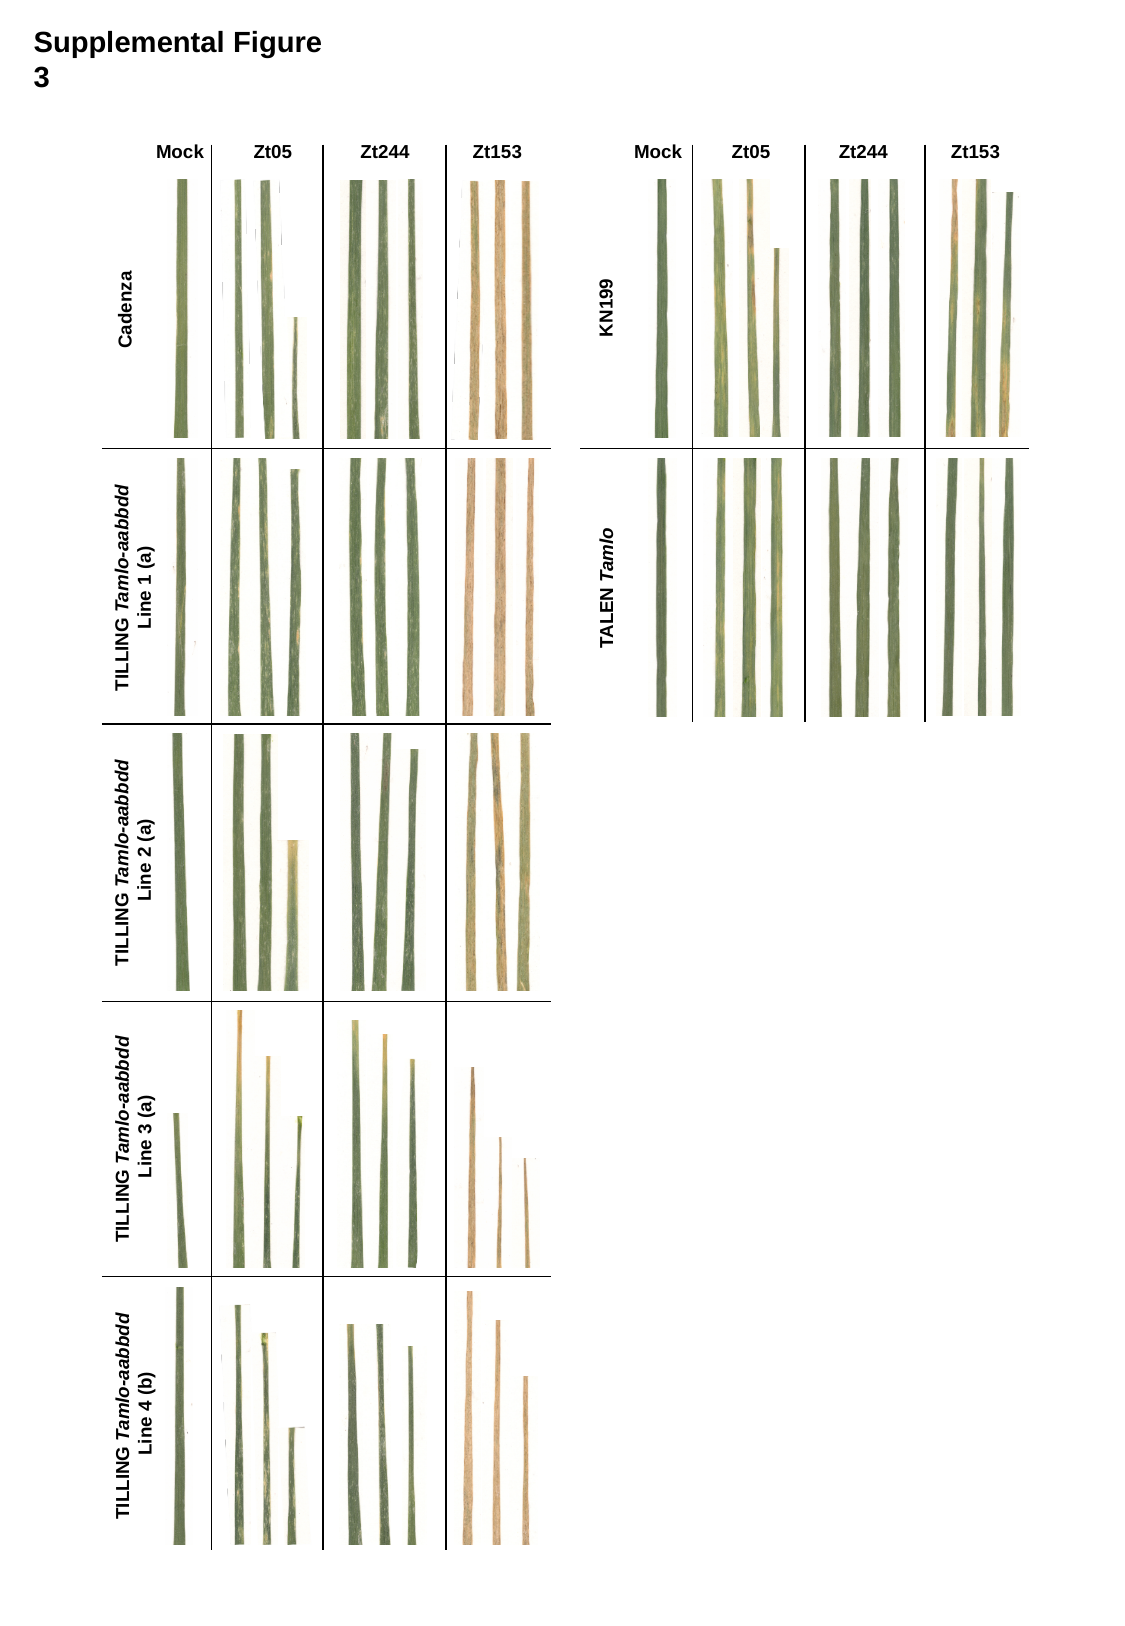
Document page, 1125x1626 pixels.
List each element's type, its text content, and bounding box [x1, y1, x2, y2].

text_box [586, 178, 1020, 433]
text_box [586, 458, 1021, 717]
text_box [101, 458, 539, 718]
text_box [586, 434, 1020, 438]
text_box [105, 179, 539, 440]
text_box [101, 733, 540, 847]
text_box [102, 1010, 540, 1269]
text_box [102, 1287, 538, 1545]
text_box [101, 848, 540, 992]
text_box Supplemental Figure 3 [18, 16, 362, 101]
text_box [613, 132, 1020, 171]
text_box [135, 132, 542, 171]
